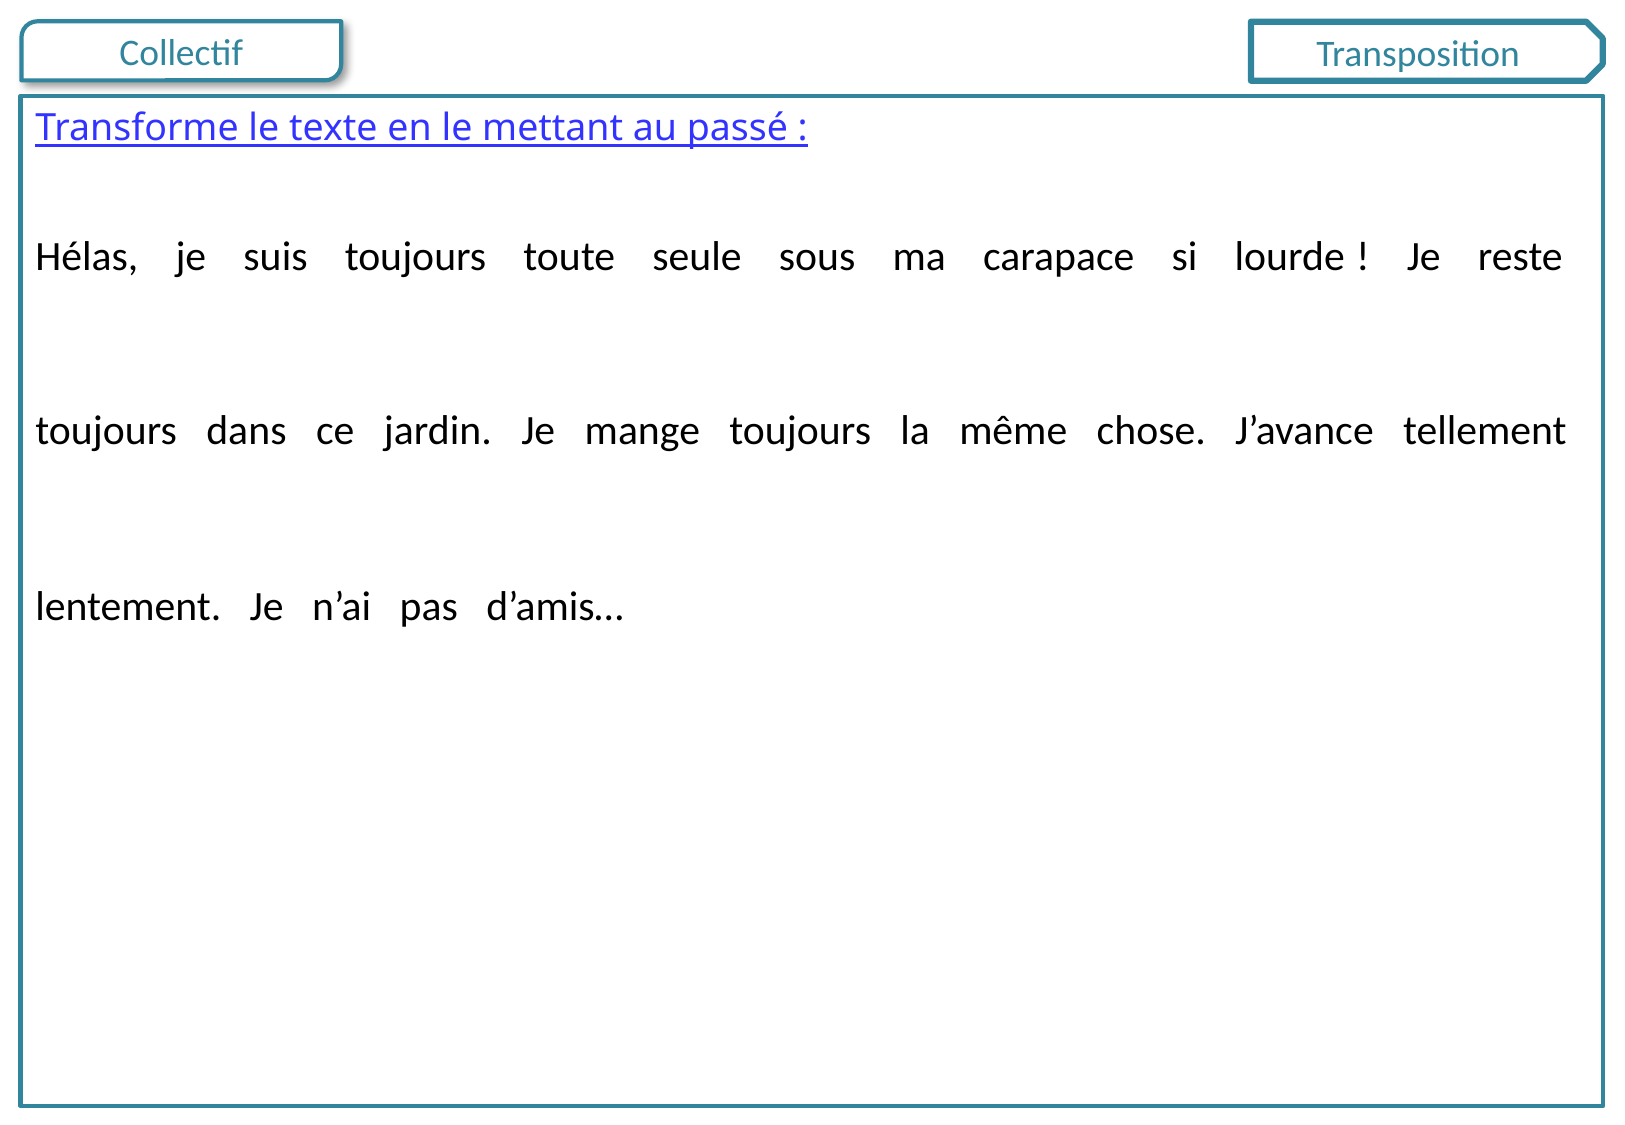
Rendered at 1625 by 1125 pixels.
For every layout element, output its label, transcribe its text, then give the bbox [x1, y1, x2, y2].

list Hélas, je suis toujours toute seule sous ma carapace si lourde ! Je reste toujours dans ce jardin. Je mange toujours la même chose. J’avance tellement lentement. Je n’ai pas d’amis… [20, 95, 1603, 1018]
list Transposition [1251, 21, 1585, 81]
list Transforme le texte en le mettant au passé : [18, 94, 1605, 1108]
